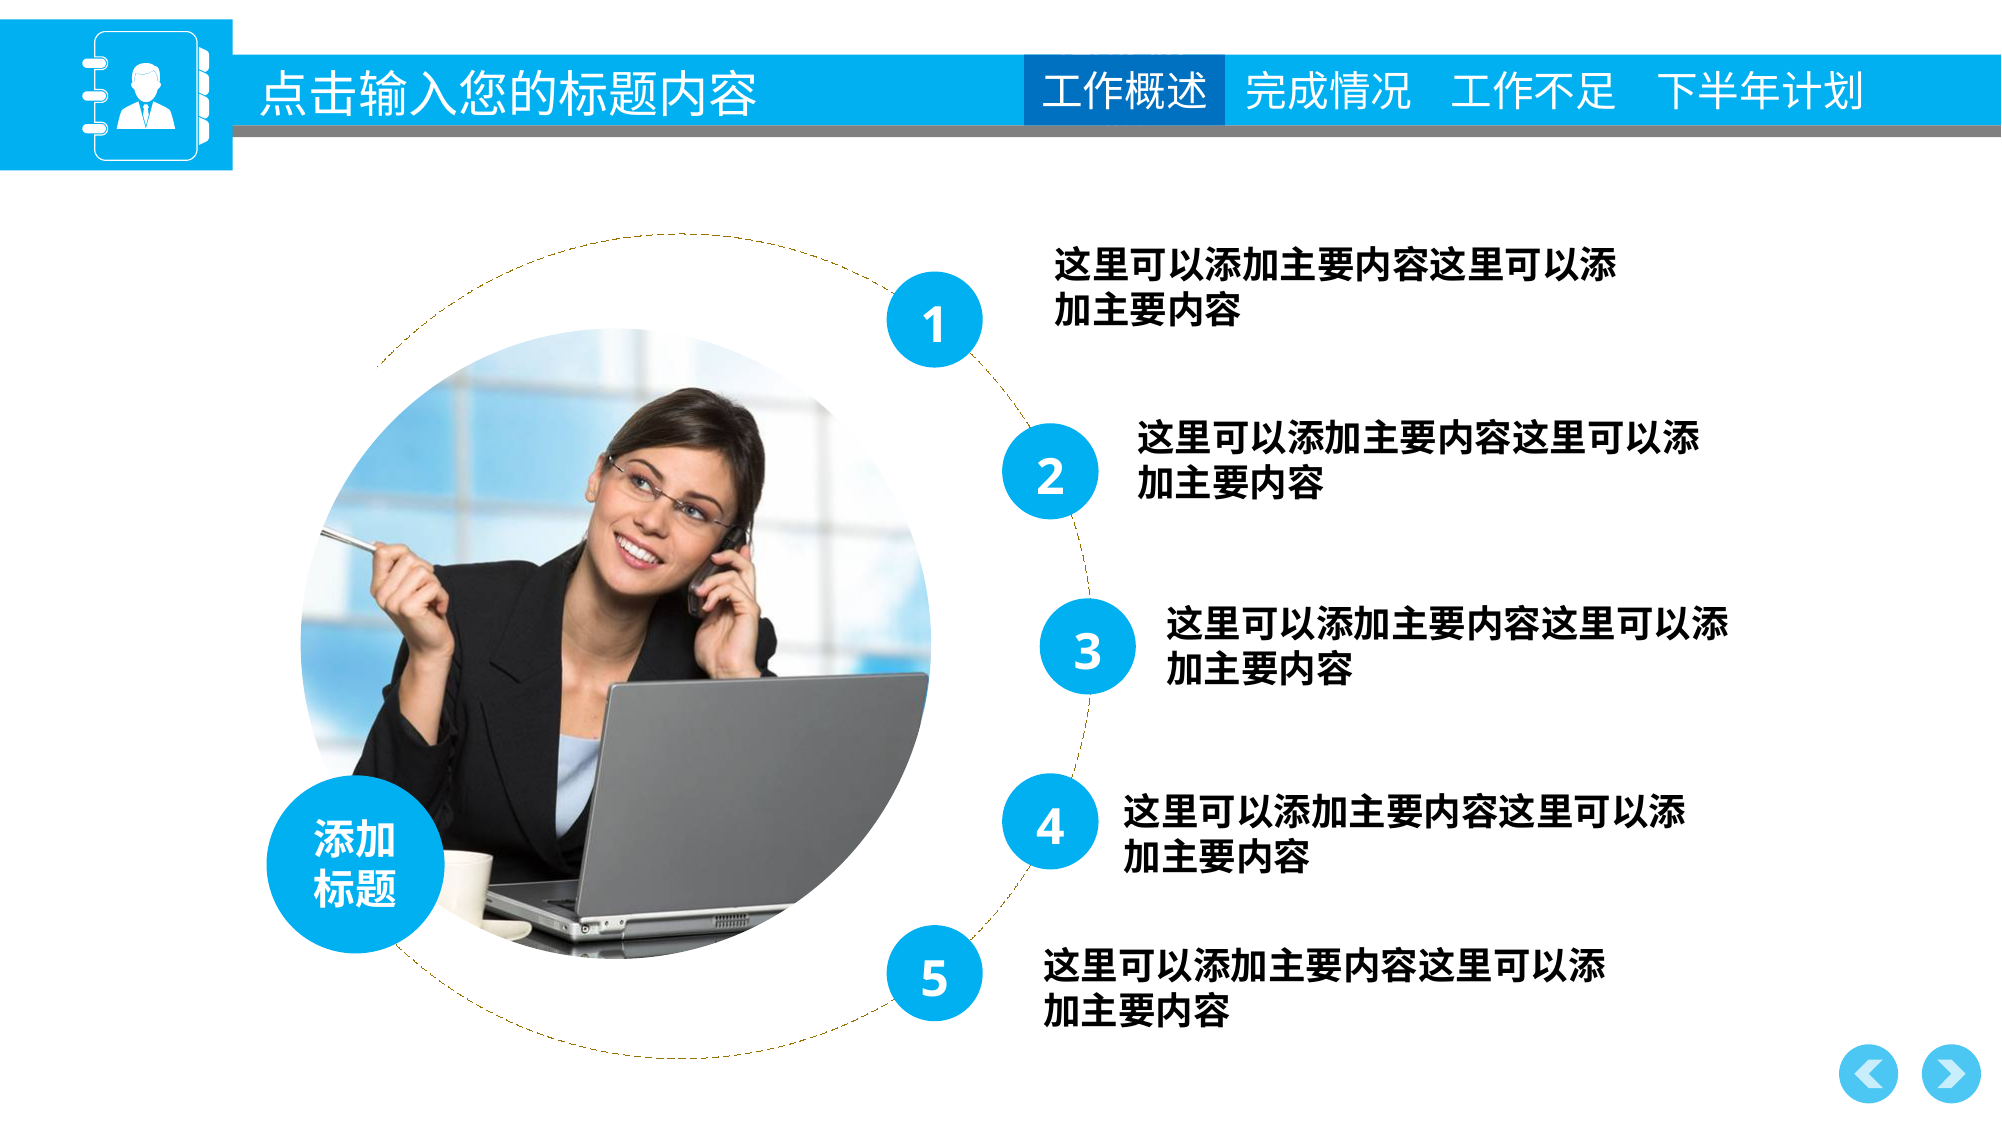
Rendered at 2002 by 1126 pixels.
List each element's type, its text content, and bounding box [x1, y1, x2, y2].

text_box 这里可以添加主要内容这里可以添加主要内容 [1028, 934, 1622, 1040]
text_box [0, 17, 235, 172]
text_box 点击输入您的标题内容 [243, 54, 774, 130]
text_box [266, 775, 445, 954]
text_box 2 [1002, 423, 1099, 520]
text_box [250, 278, 982, 1009]
text_box [300, 328, 932, 959]
text_box 这里可以添加主要内容这里可以添加主要内容 [1039, 233, 1633, 339]
text_box 这里可以添加主要内容这里可以添加主要内容 [1109, 780, 1703, 886]
text_box 1 [886, 271, 983, 368]
text_box [82, 31, 210, 161]
text_box 5 [886, 925, 983, 1022]
text_box 这里可以添加主要内容这里可以添加主要内容 [1151, 592, 1745, 697]
text_box 3 [1039, 598, 1136, 695]
text_box [379, 233, 1091, 1059]
text_box 4 [1002, 773, 1099, 870]
text_box 这里可以添加主要内容这里可以添加主要内容 [1122, 406, 1716, 512]
text_box 添加 标题 [292, 805, 420, 921]
